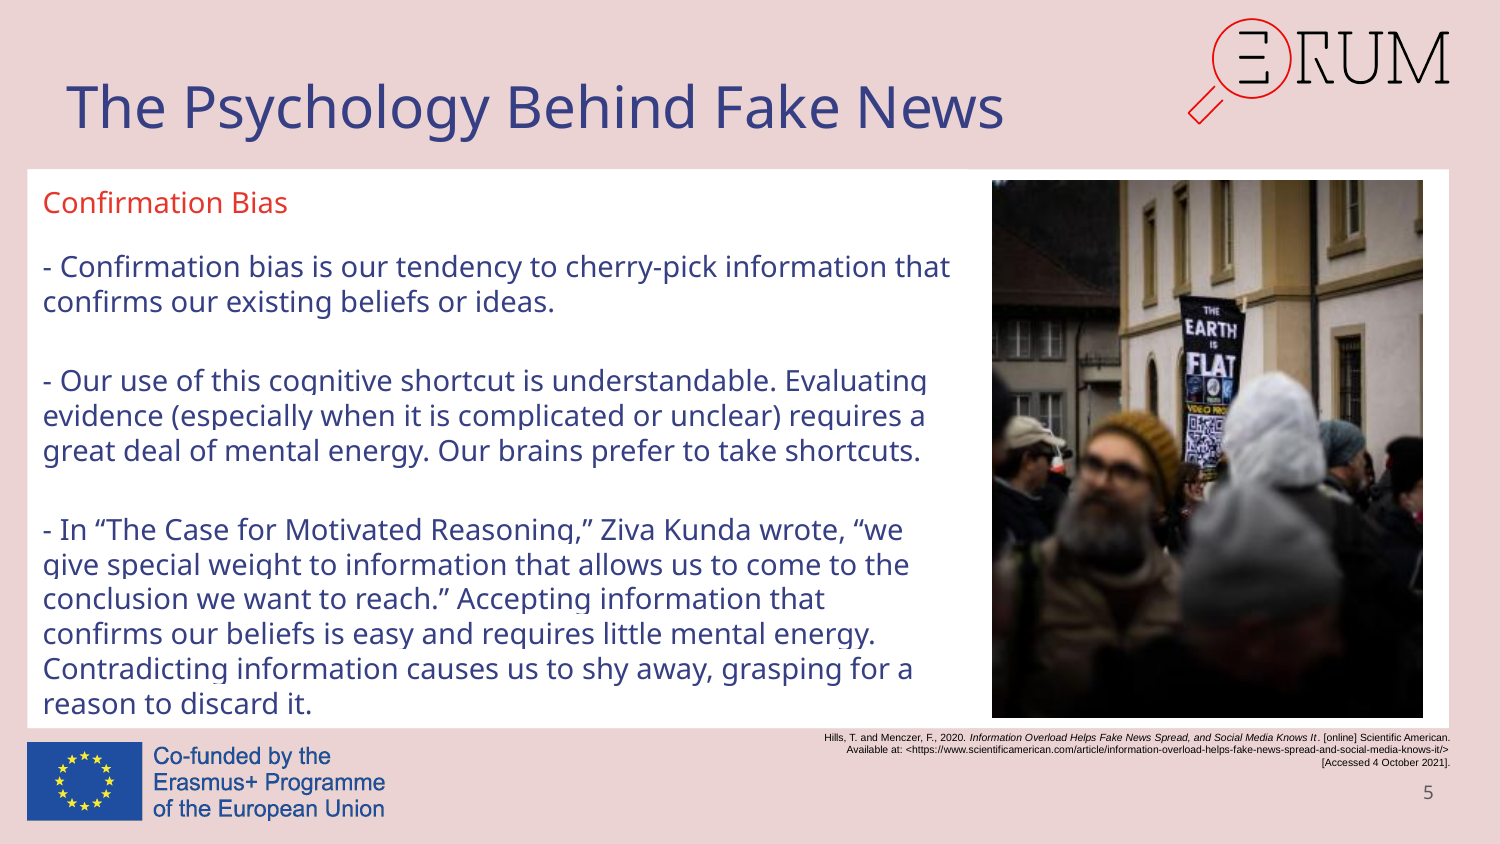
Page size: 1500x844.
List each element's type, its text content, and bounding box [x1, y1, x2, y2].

text_box Hills, T. and Menczer, F., 2020. Information Overload Helps Fake News Spread, and Social Media Knows It. [online] Scientific American. Available at: <https://www.scientificamerican.com/article/information-overload-helps-fake-news-spread-and-social-media-knows-it/> [Accessed 4 October 2021]. [800, 715, 1467, 783]
picture [992, 179, 1423, 718]
list [968, 169, 1449, 715]
slide_number 5 [1358, 783, 1449, 826]
title The Psychology Behind Fake News [51, 55, 1168, 150]
picture [27, 742, 385, 821]
list Confirmation Bias - Confirmation bias is our tendency to cherry-pick information that confirms our existing beliefs or ideas. - Our use of this cognitive shortcut is understandable. Evaluating evidence (especially when it is complicated or unclear) requires a great deal of mental energy. Our brains prefer to take shortcuts. - In “The Case for Motivated Reasoning,” Ziva Kunda wrote, “we give special weight to information that allows us to come to the conclusion we want to reach.” Accepting information that confirms our beliefs is easy and requires little mental energy. Contradicting information causes us to shy away, grasping for a reason to discard it. [27, 169, 968, 729]
picture [1136, 0, 1500, 137]
